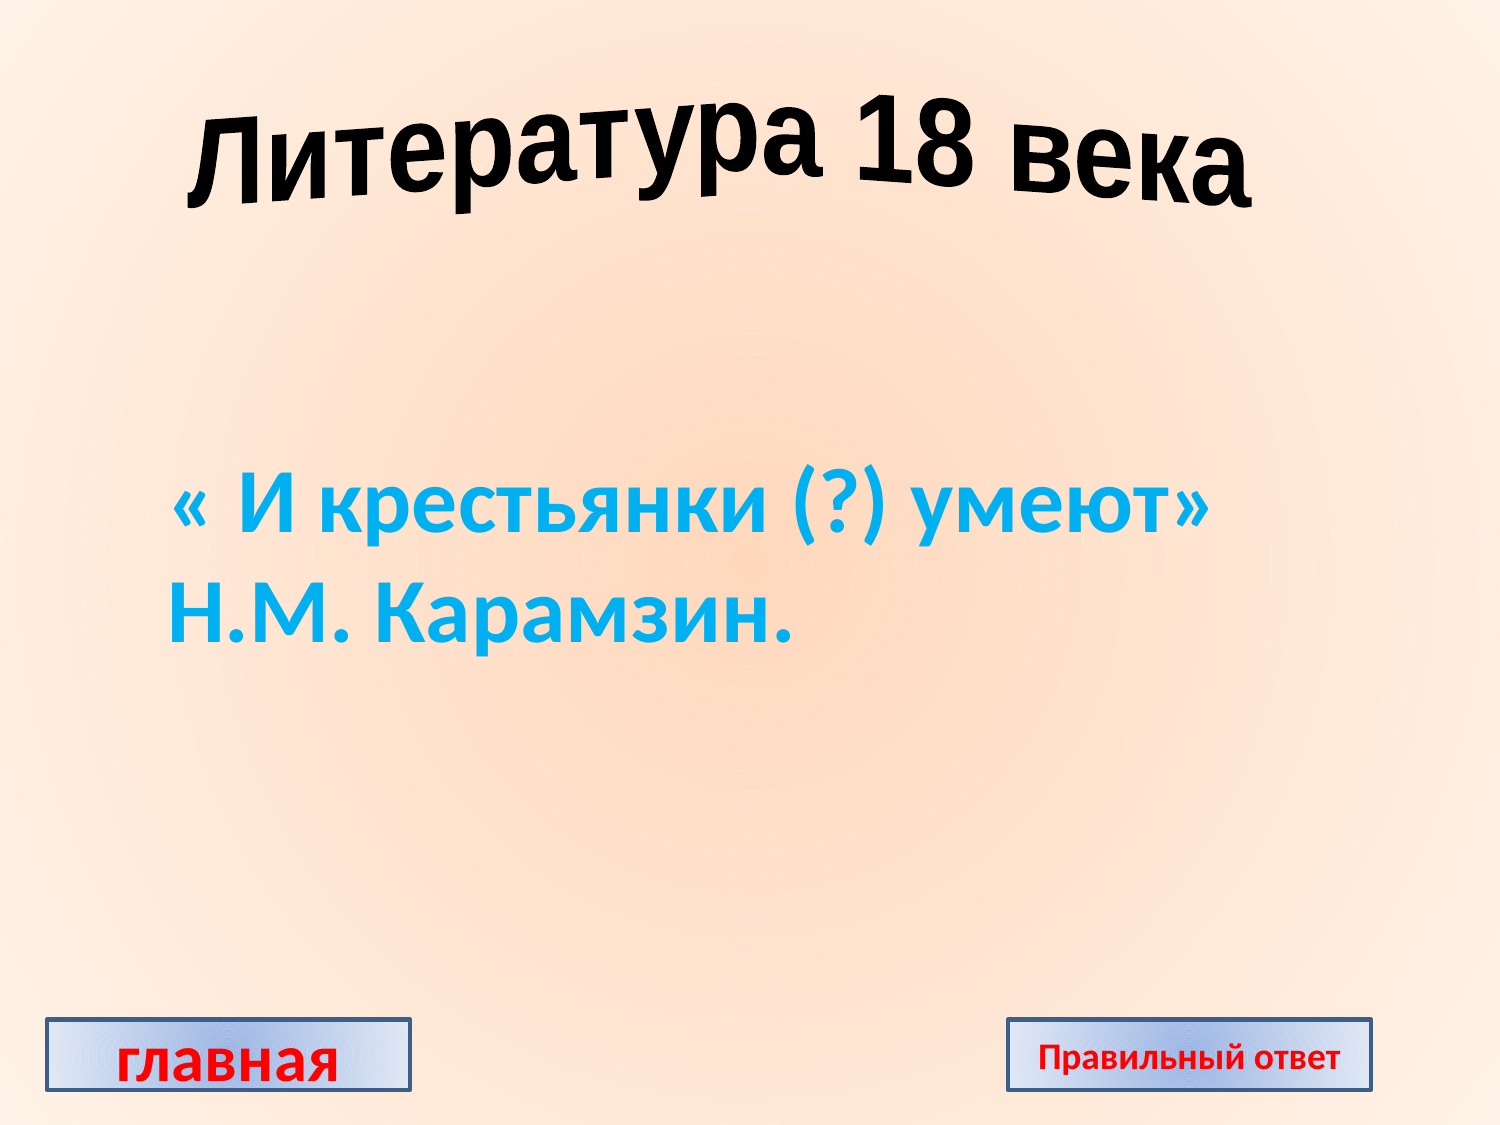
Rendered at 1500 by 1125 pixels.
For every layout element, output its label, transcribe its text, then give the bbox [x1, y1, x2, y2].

text_box [0, 0, 1500, 1125]
text_box главная [45, 1017, 412, 1092]
text_box « И крестьянки (?) умеют» Н.М. Карамзин. [152, 433, 1360, 669]
text_box Правильный ответ [1006, 1017, 1373, 1092]
